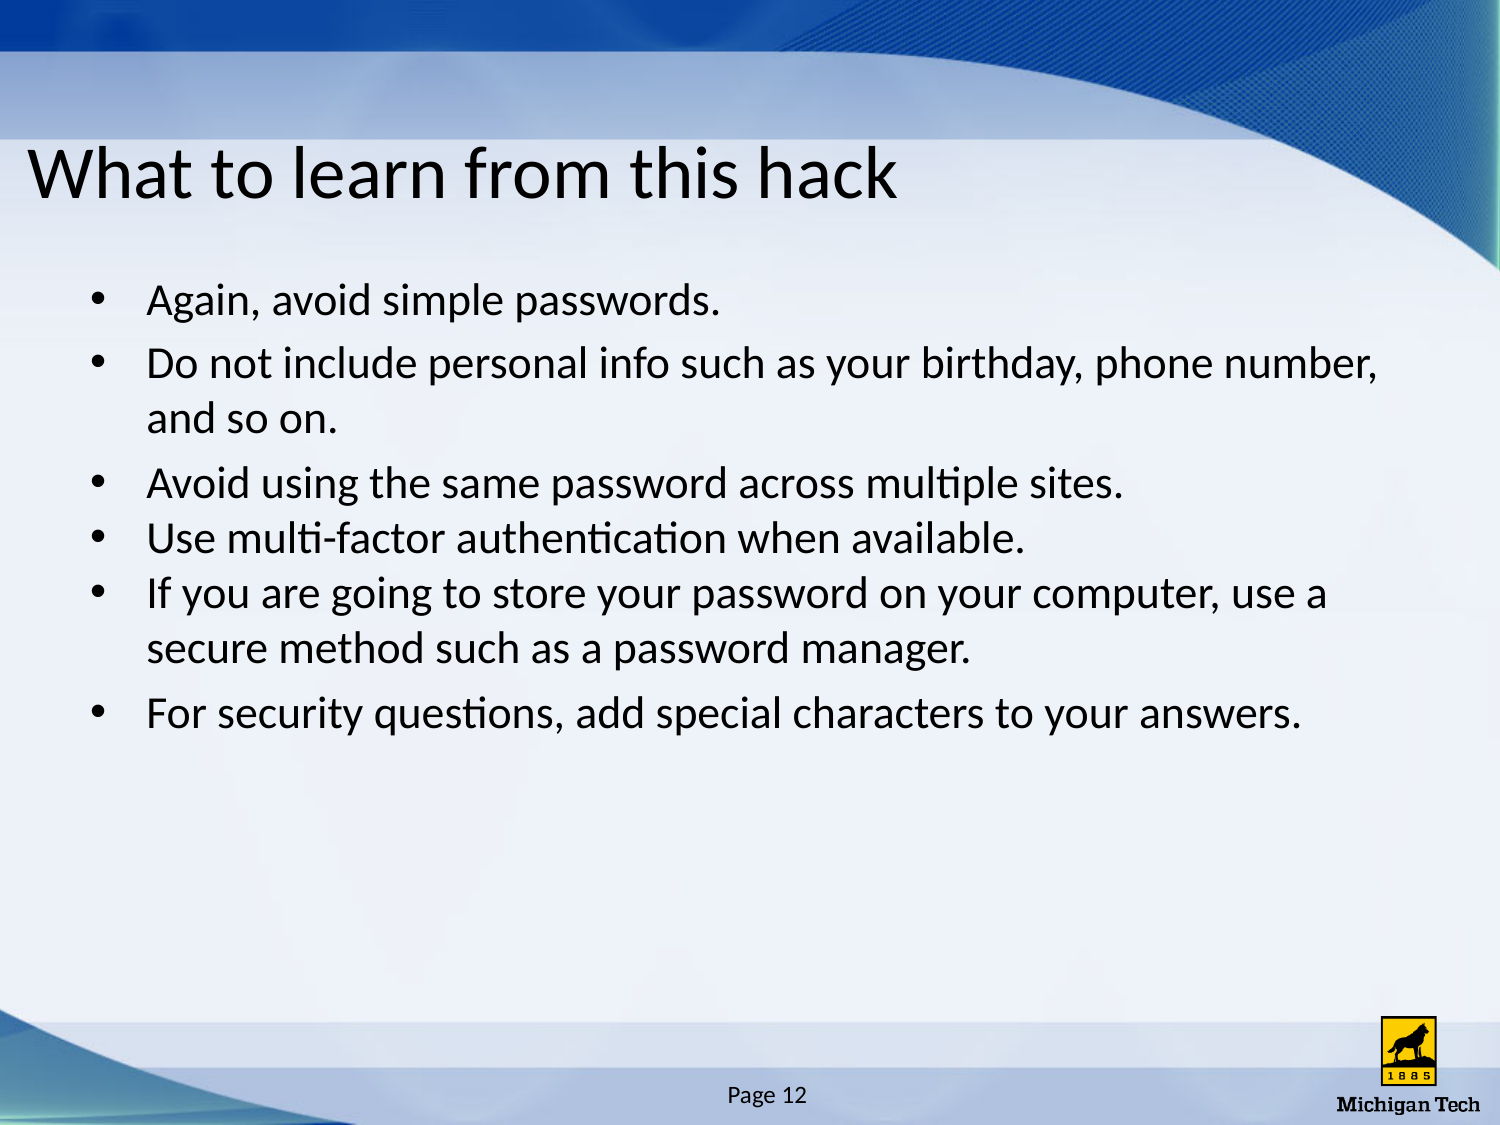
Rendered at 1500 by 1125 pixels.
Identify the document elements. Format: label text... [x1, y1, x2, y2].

picture [0, 0, 1500, 1125]
list Again, avoid simple passwords. Do not include personal info such as your birthday, phone number, and so on. Avoid using the same password across multiple sites. Use multi-factor authentication when available. If you are going to store your password on your computer, use a secure method such as a password manager. For security questions, add special characters to your answers. [75, 262, 1425, 1063]
title What to learn from this hack [12, 75, 1263, 263]
